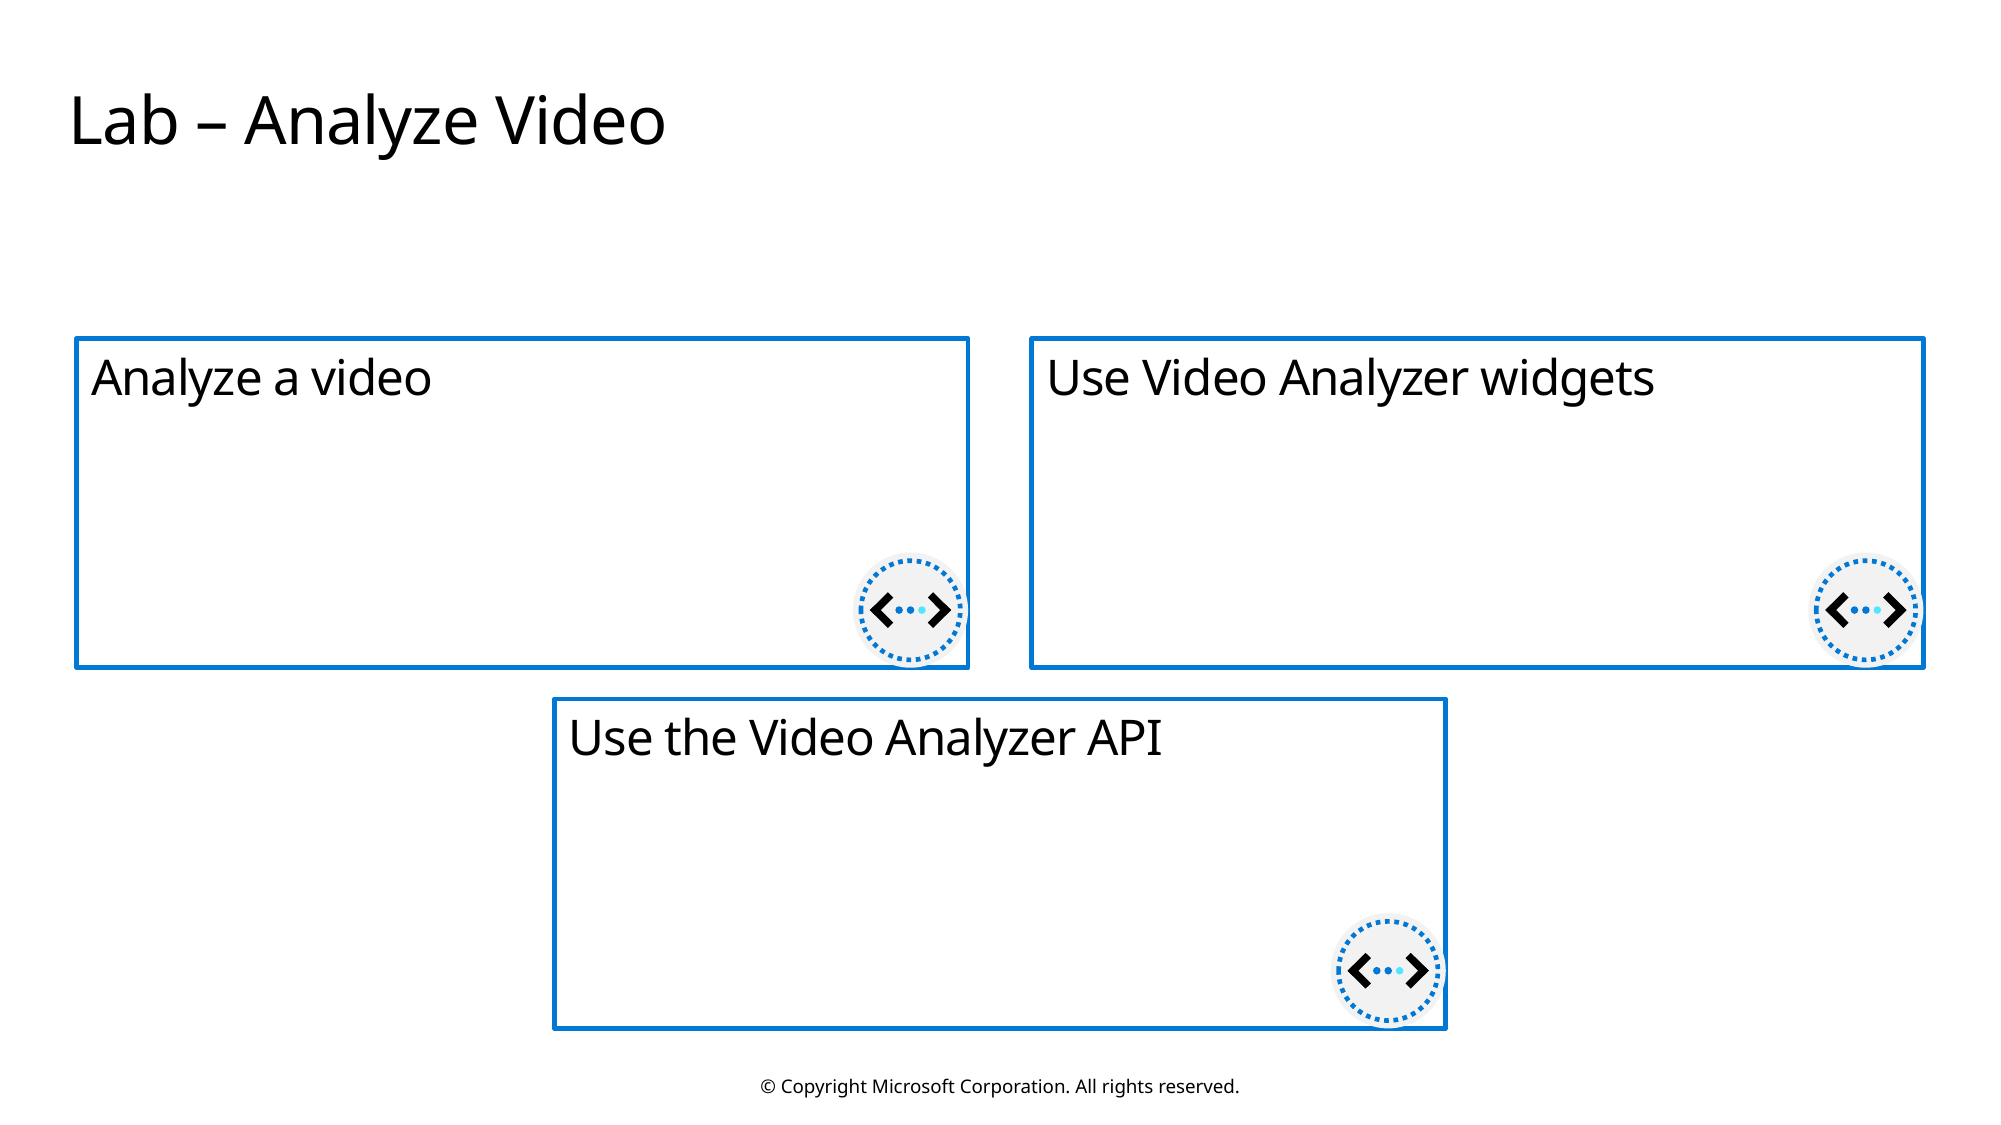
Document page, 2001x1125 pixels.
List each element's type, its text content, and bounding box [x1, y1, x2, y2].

text_box Analyze a video [76, 338, 969, 668]
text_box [1808, 552, 1924, 668]
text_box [1330, 912, 1446, 1029]
text_box Use the Video Analyzer API [554, 699, 1446, 1029]
text_box Use Video Analyzer widgets [1031, 338, 1924, 668]
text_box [852, 552, 969, 668]
title Lab – Analyze Video [68, 72, 1930, 184]
